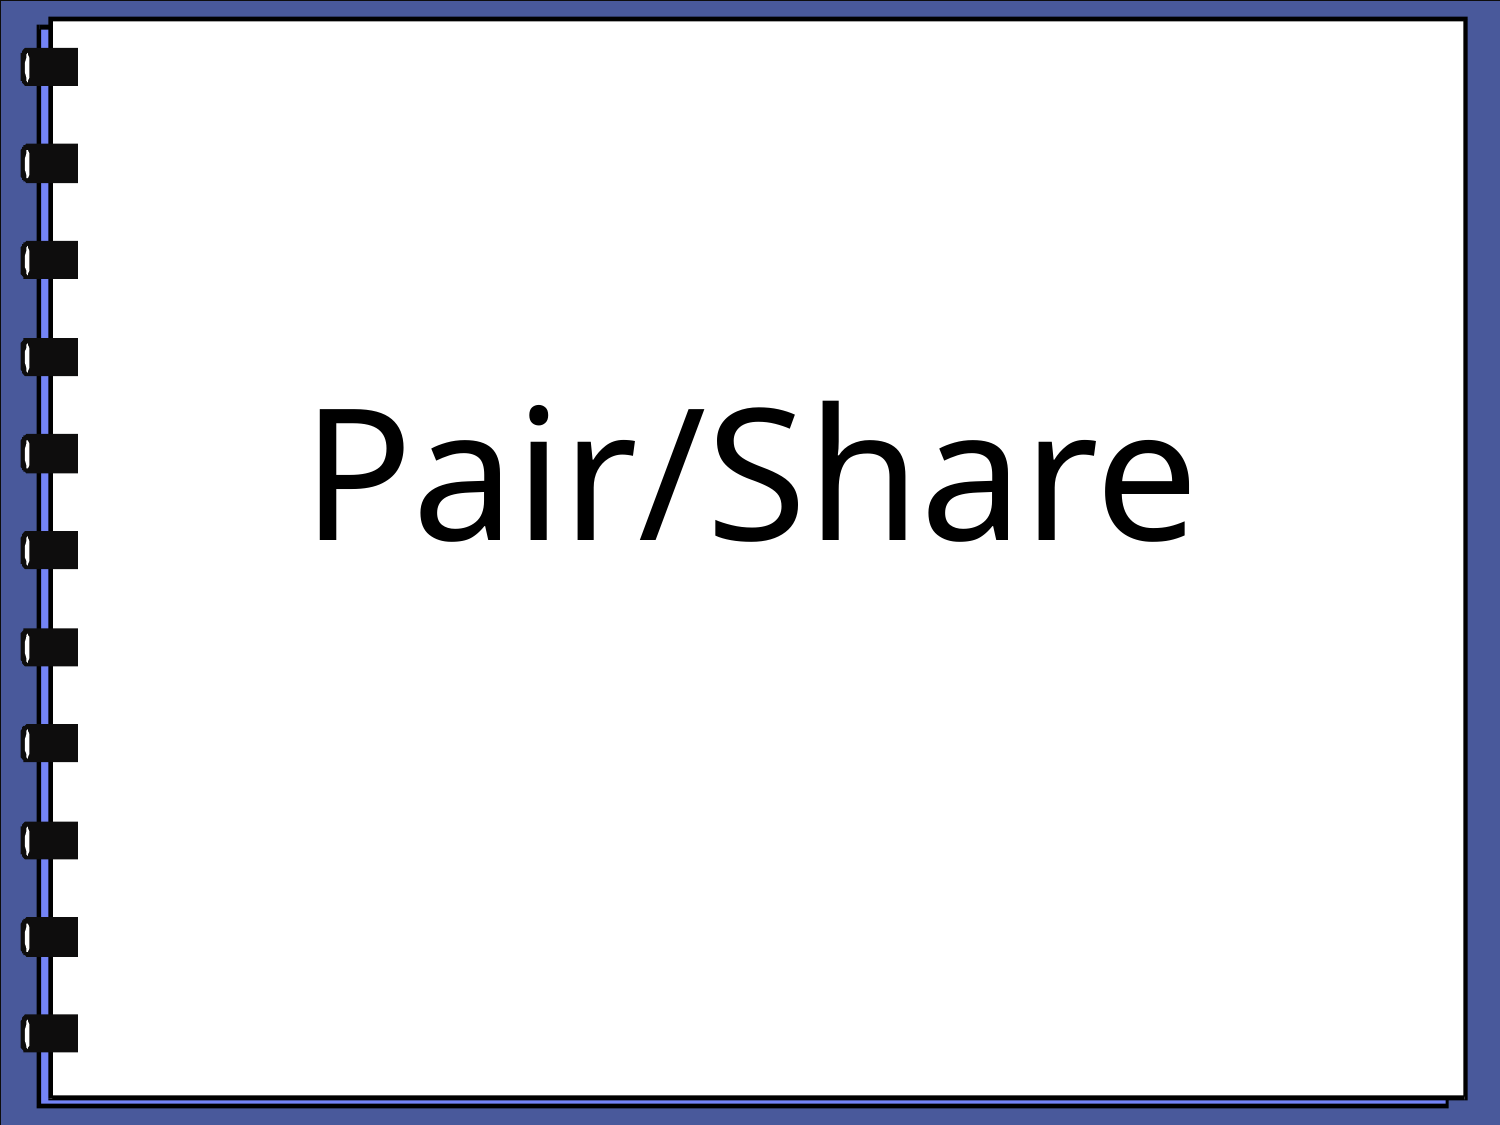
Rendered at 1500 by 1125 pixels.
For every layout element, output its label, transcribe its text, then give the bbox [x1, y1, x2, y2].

text_box Pair/Share [287, 349, 1288, 585]
